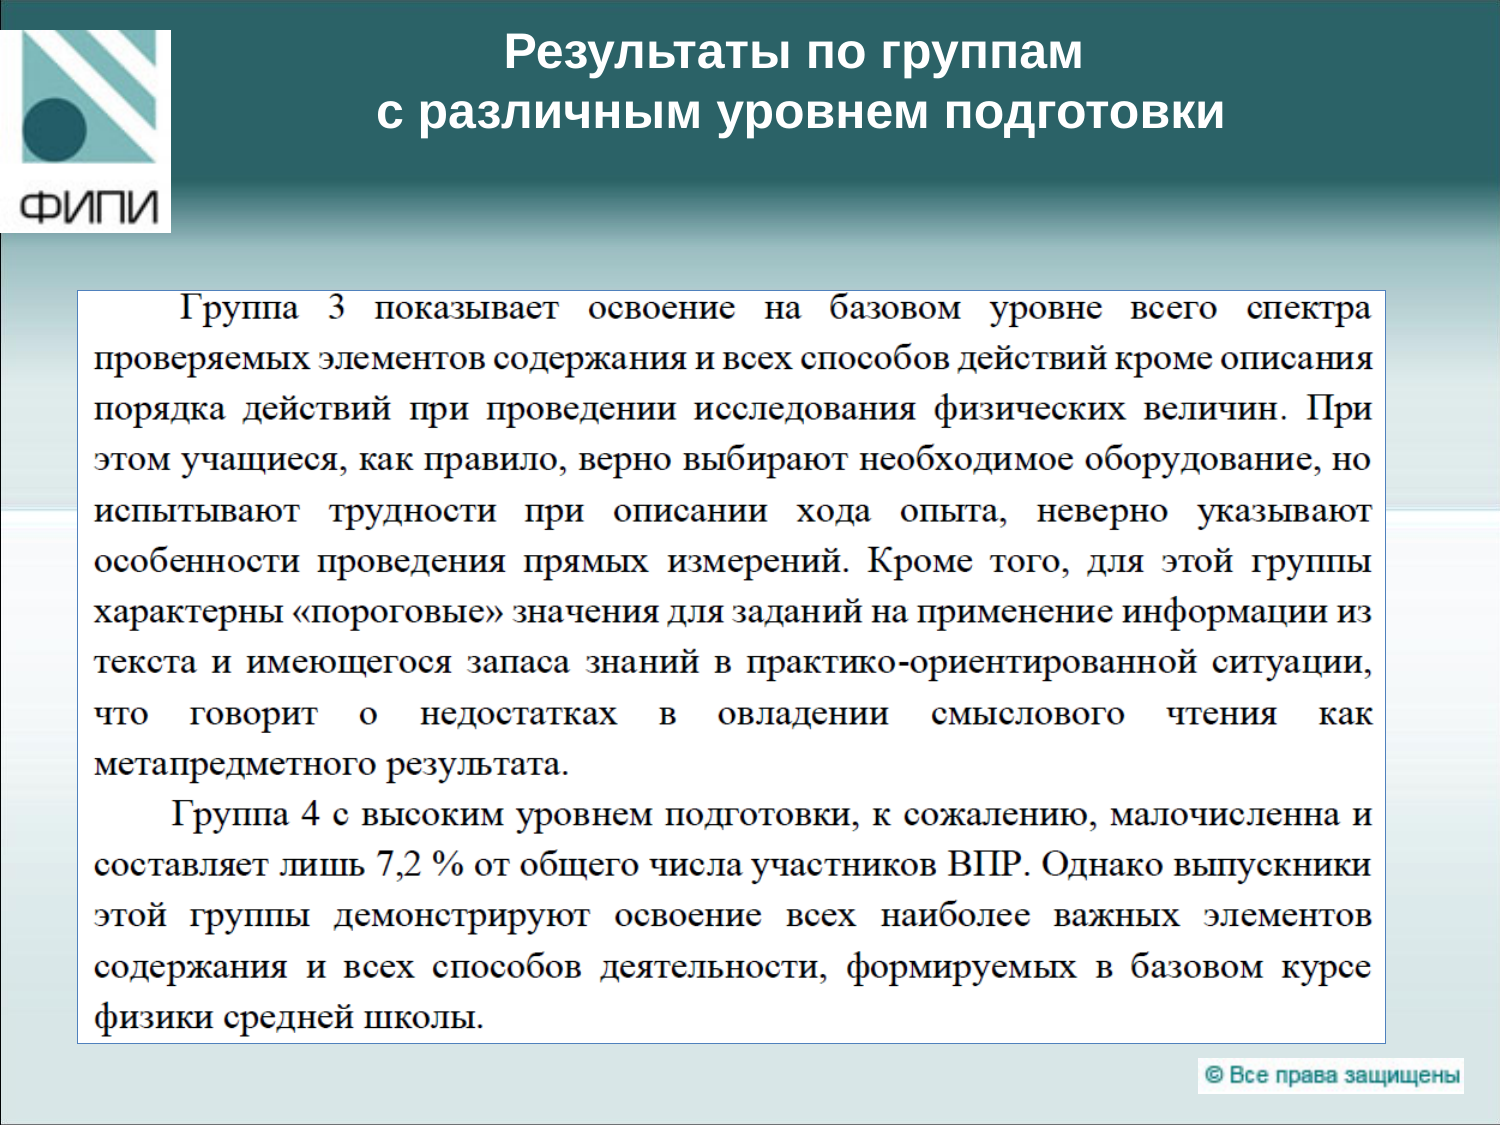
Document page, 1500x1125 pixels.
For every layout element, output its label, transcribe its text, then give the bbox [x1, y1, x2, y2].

text_box Результаты по группам с различным уровнем подготовки [202, 20, 1386, 137]
picture [0, 0, 1500, 1125]
text_box [64, 311, 1471, 1083]
